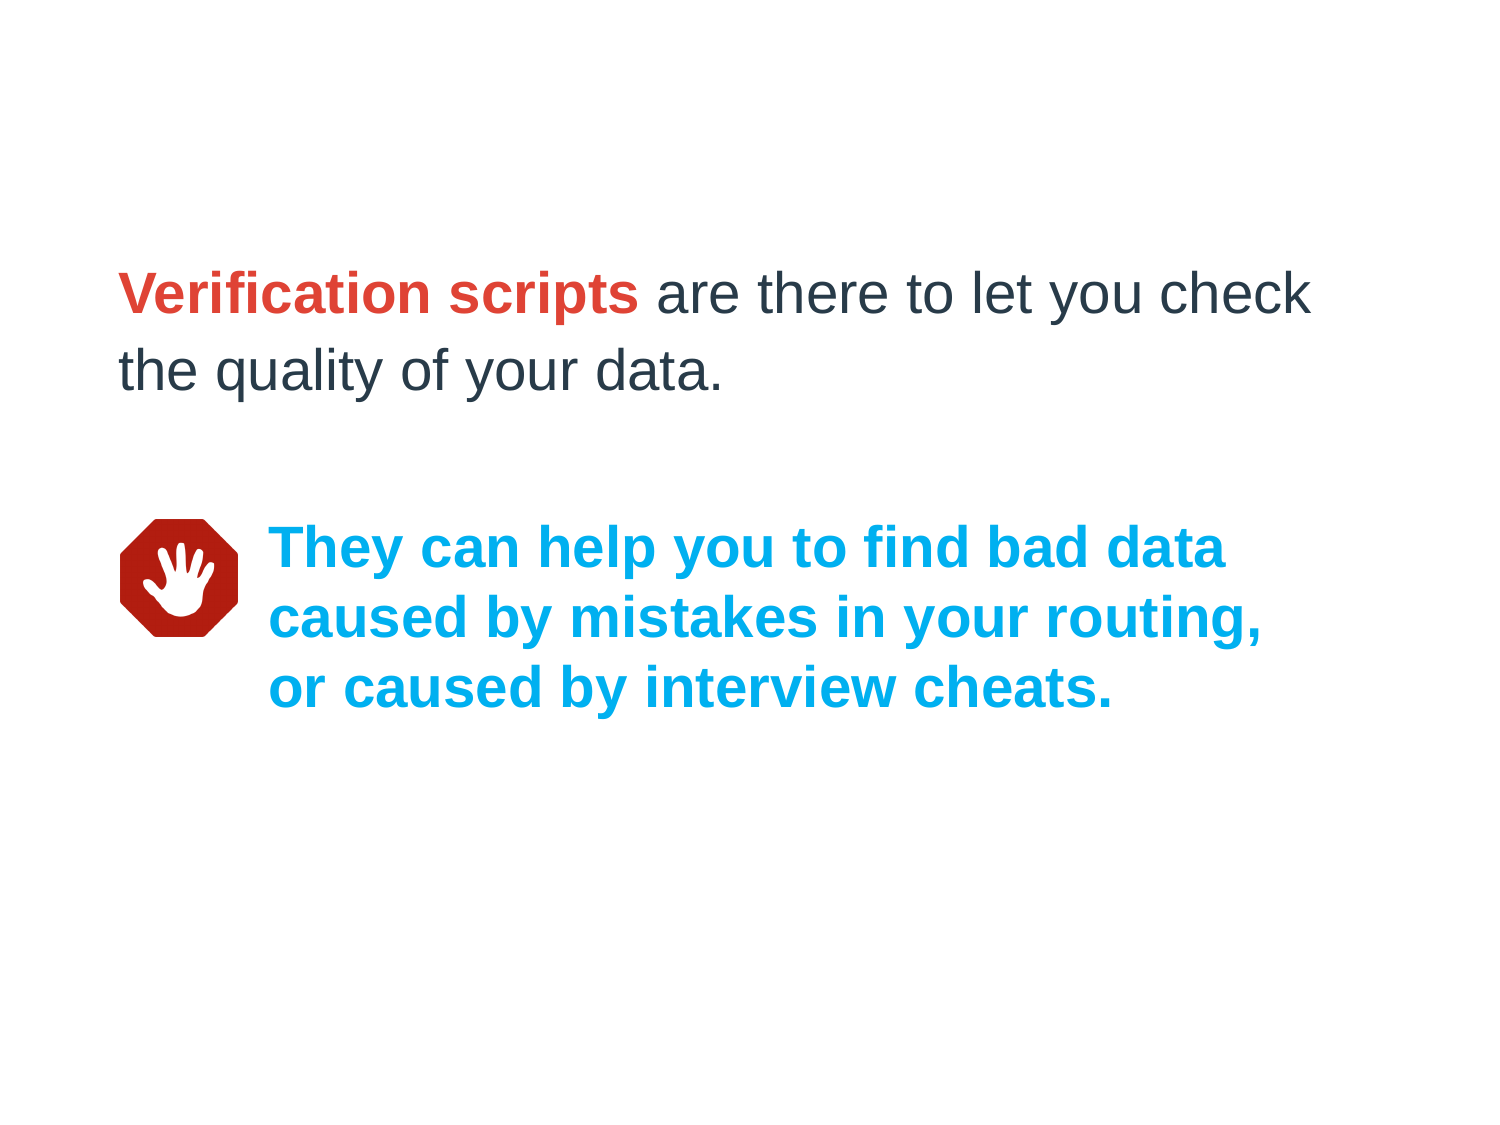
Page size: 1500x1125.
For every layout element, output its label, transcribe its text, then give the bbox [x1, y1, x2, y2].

list Verification scripts are there to let you check the quality of your data. [103, 240, 1397, 478]
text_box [120, 501, 1324, 730]
